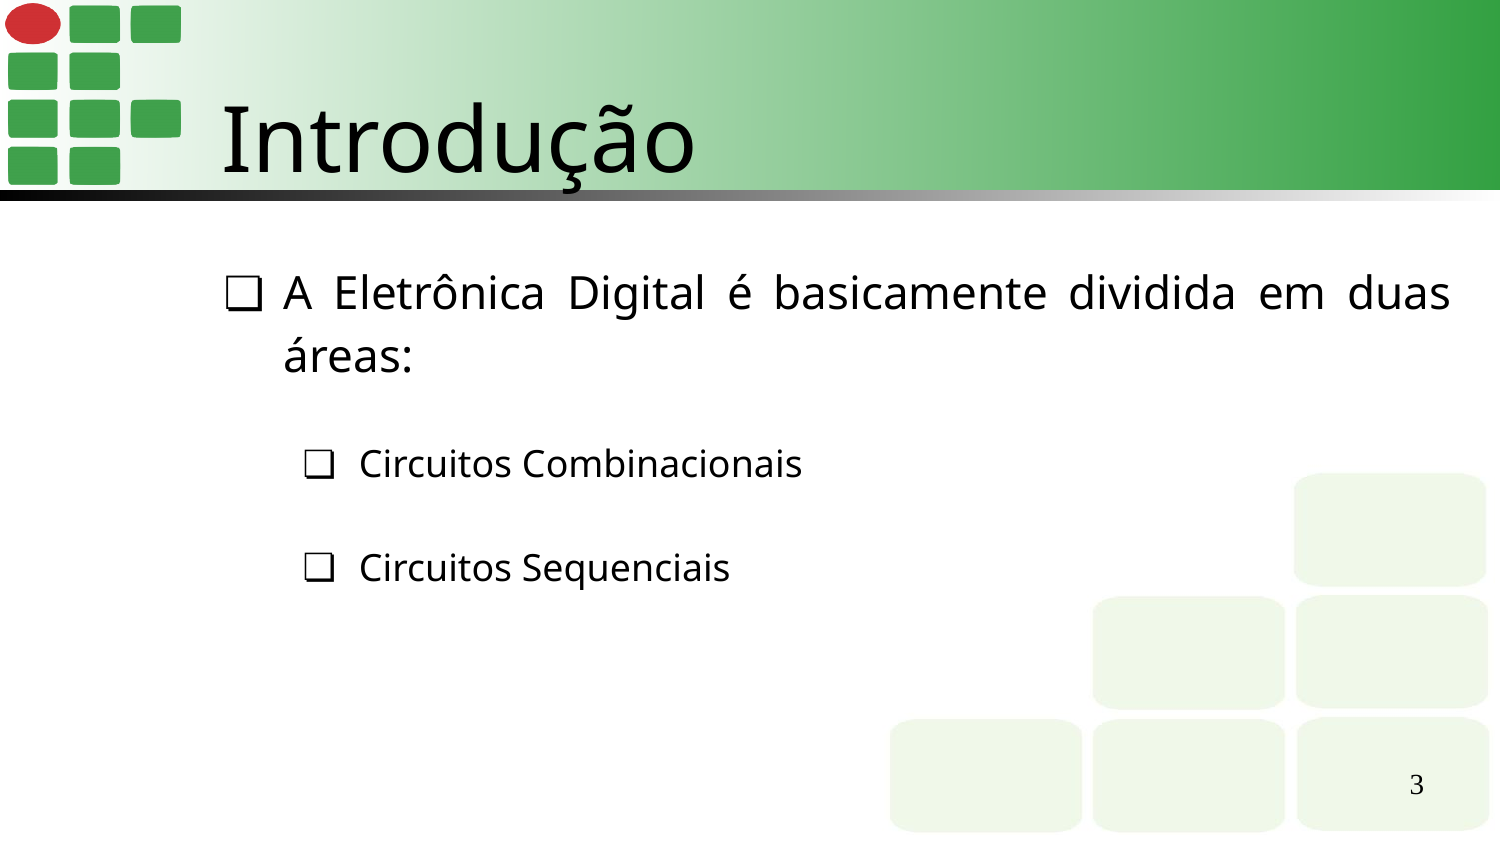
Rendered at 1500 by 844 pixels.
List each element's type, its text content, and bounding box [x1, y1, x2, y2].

text_box A Eletrônica Digital é basicamente dividida em duas áreas: Circuitos Combinacionais Circuitos Sequenciais [193, 248, 1468, 769]
slide_number ‹#› [1368, 769, 1425, 827]
text_box Introdução [206, 26, 1468, 207]
picture [5, 3, 181, 185]
picture [803, 441, 1495, 835]
